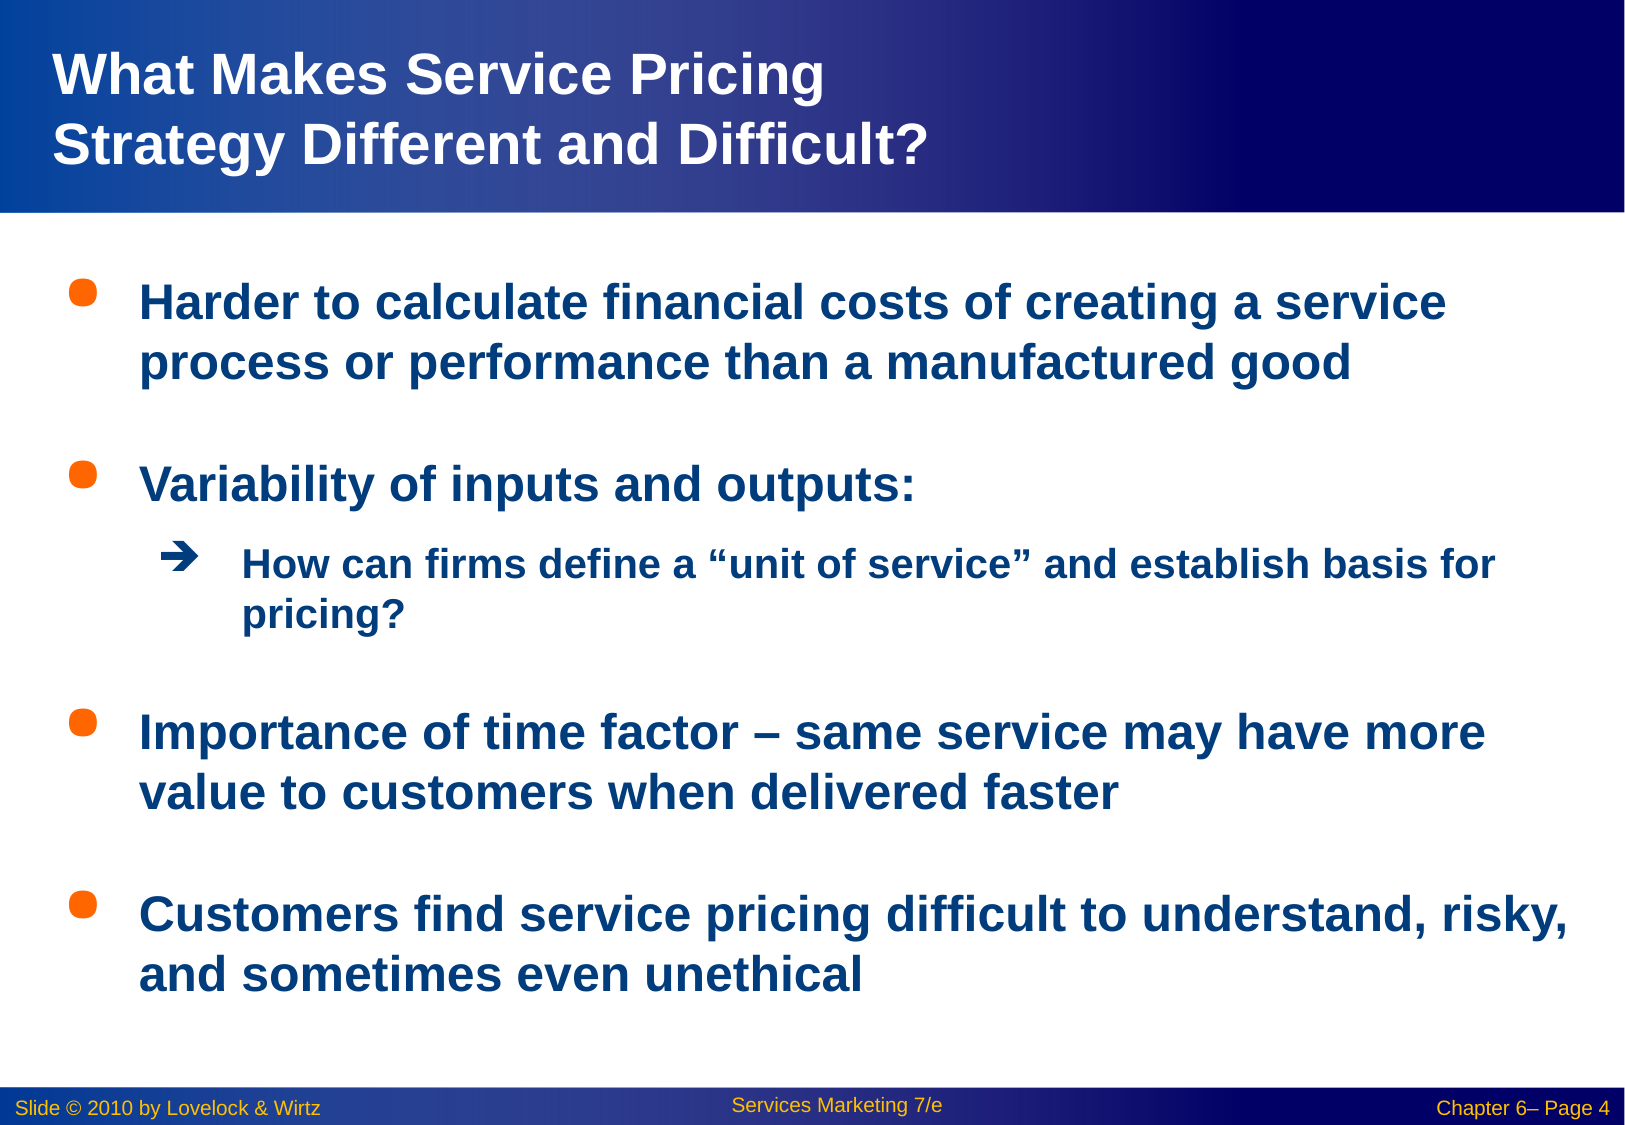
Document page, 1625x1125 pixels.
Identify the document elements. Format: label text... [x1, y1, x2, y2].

title What Makes Service Pricing Strategy Different and Difficult? [36, 37, 1088, 176]
list Harder to calculate financial costs of creating a service process or performance than a manufactured good Variability of inputs and outputs: How can firms define a “unit of service” and establish basis for pricing? Importance of time factor – same service may have more value to customers when delivered faster Customers find service pricing difficult to understand, risky, and sometimes even unethical [49, 261, 1588, 1051]
